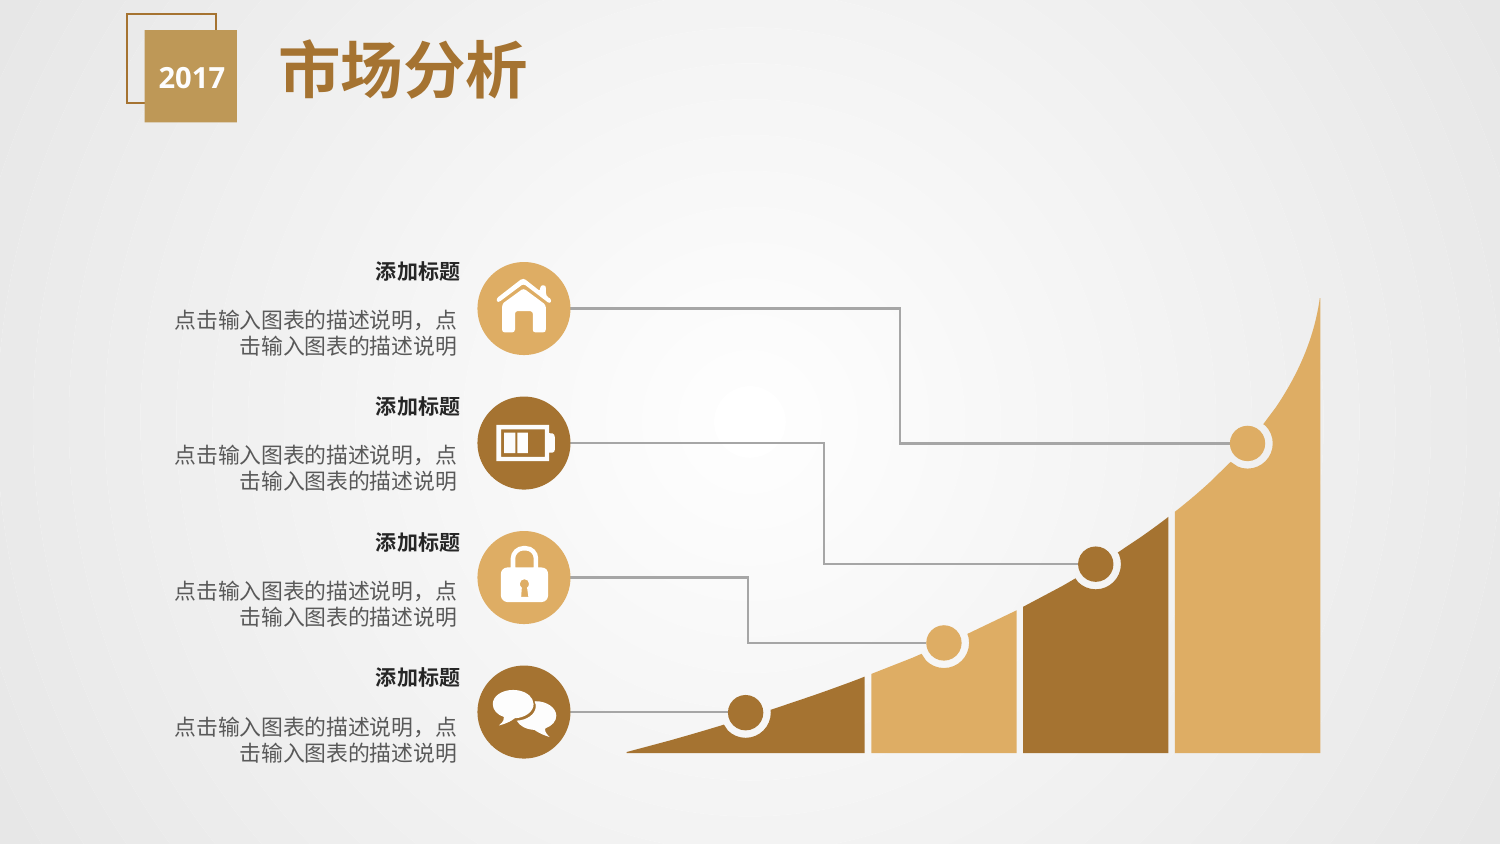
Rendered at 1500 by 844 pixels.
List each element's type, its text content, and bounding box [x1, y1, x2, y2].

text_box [477, 396, 571, 490]
text_box [1173, 297, 1322, 755]
text_box 点击输入图表的描述说明，点击输入图表的描述说明 [156, 570, 472, 638]
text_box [570, 442, 1079, 565]
text_box [625, 675, 866, 755]
text_box [1228, 424, 1267, 463]
text_box 添加标题 [364, 387, 472, 425]
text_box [477, 530, 571, 625]
text_box 添加标题 [364, 658, 472, 696]
text_box [870, 608, 1018, 755]
text_box [726, 693, 765, 732]
text_box 添加标题 [364, 523, 472, 560]
text_box 市场分析 [263, 23, 544, 114]
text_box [127, 14, 244, 123]
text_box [570, 308, 1230, 444]
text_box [477, 261, 571, 356]
text_box 点击输入图表的描述说明，点击输入图表的描述说明 [156, 299, 472, 367]
text_box [1077, 545, 1115, 583]
text_box 点击输入图表的描述说明，点击输入图表的描述说明 [156, 705, 472, 773]
text_box 添加标题 [364, 252, 472, 289]
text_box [570, 577, 927, 643]
text_box [1022, 514, 1170, 755]
text_box 点击输入图表的描述说明，点击输入图表的描述说明 [156, 434, 472, 502]
text_box [925, 624, 963, 662]
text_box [477, 665, 571, 759]
